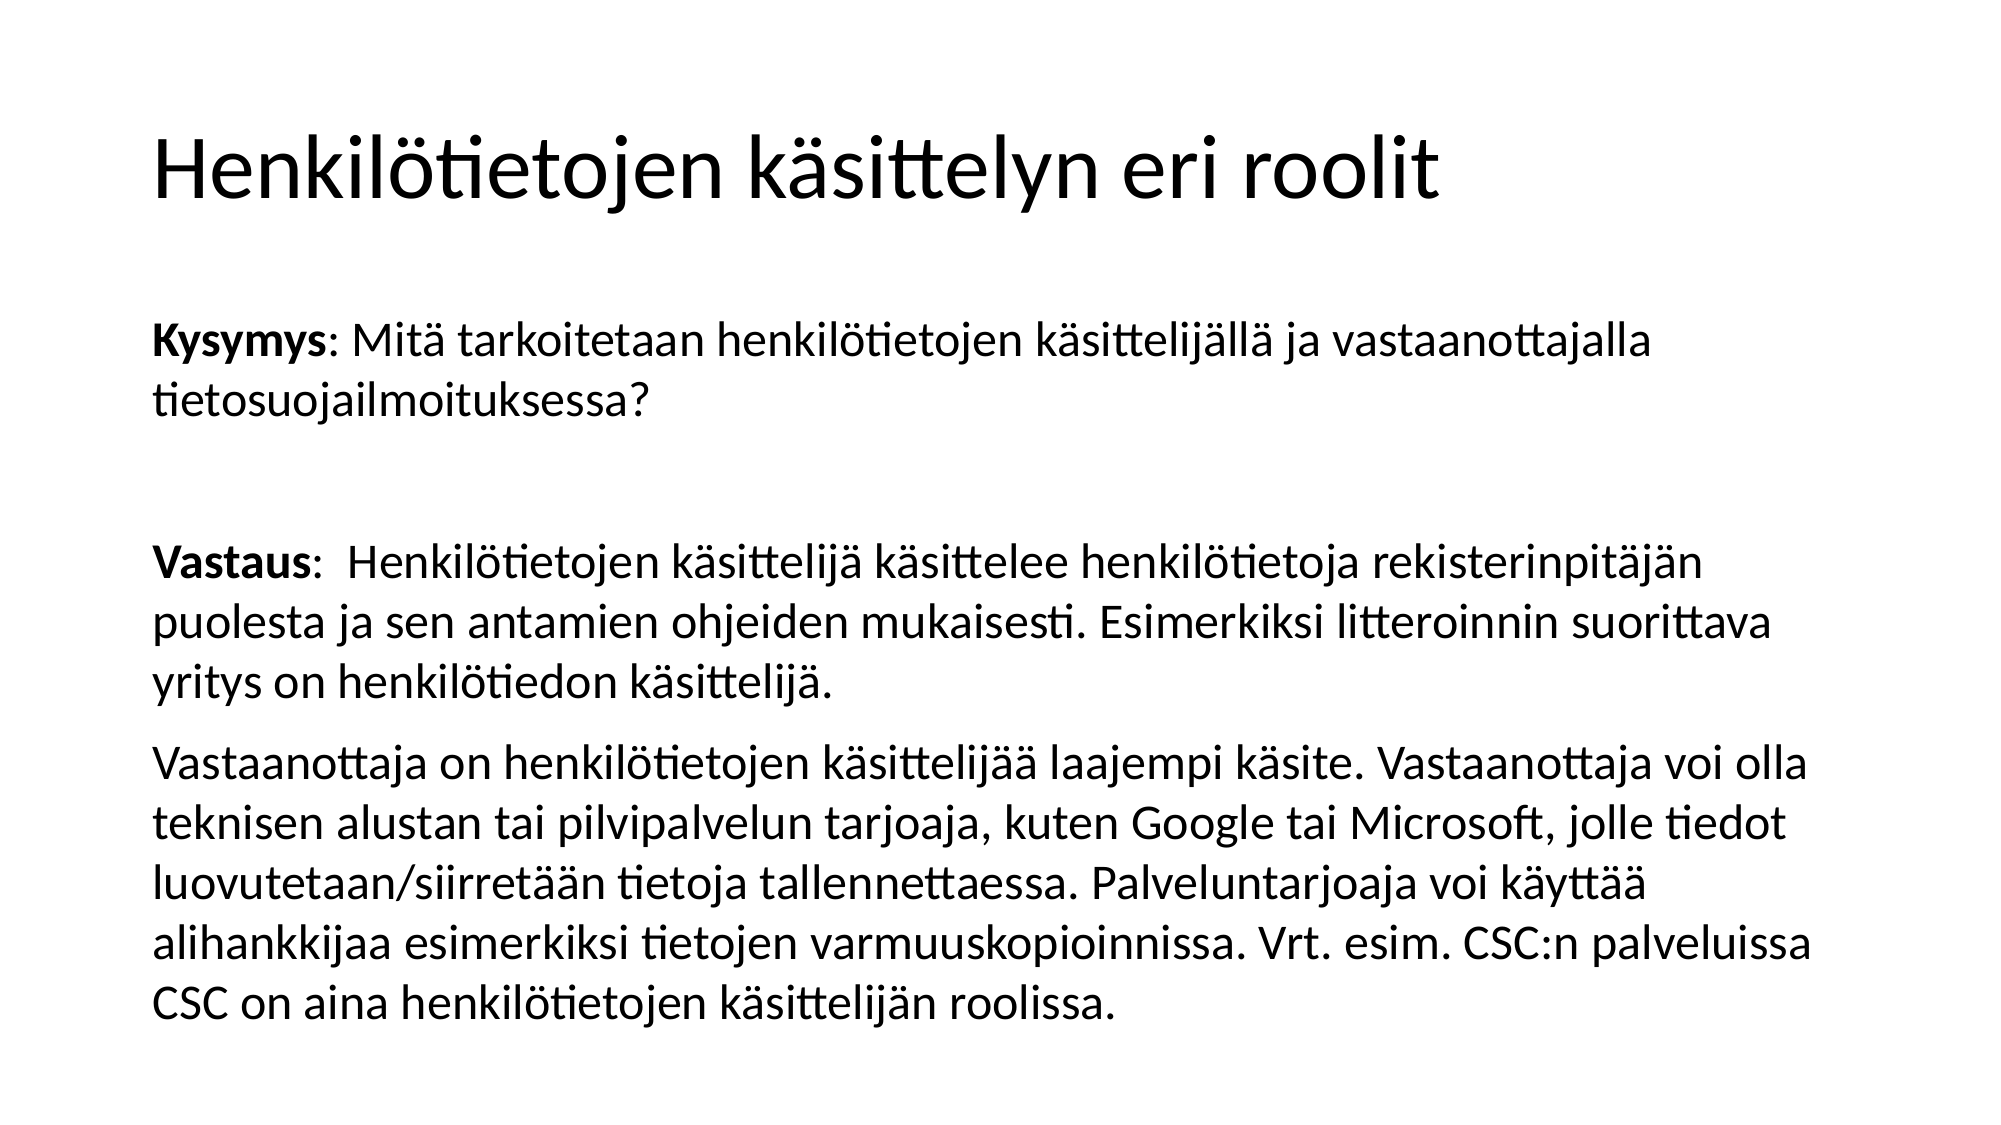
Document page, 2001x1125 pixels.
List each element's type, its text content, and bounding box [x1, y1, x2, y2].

list Kysymys: Mitä tarkoitetaan henkilötietojen käsittelijällä ja vastaanottajalla tietosuojailmoituksessa? Vastaus: Henkilötietojen käsittelijä käsittelee henkilötietoja rekisterinpitäjän puolesta ja sen antamien ohjeiden mukaisesti. Esimerkiksi litteroinnin suorittava yritys on henkilötiedon käsittelijä. Vastaanottaja on henkilötietojen käsittelijää laajempi käsite. Vastaanottaja voi olla teknisen alustan tai pilvipalvelun tarjoaja, kuten Google tai Microsoft, jolle tiedot luovutetaan/siirretään tietoja tallennettaessa. Palveluntarjoaja voi käyttää alihankkijaa esimerkiksi tietojen varmuuskopioinnissa. Vrt. esim. CSC:n palveluissa CSC on aina henkilötietojen käsittelijän roolissa. [137, 299, 1905, 1112]
title Henkilötietojen käsittelyn eri roolit [137, 59, 1863, 278]
